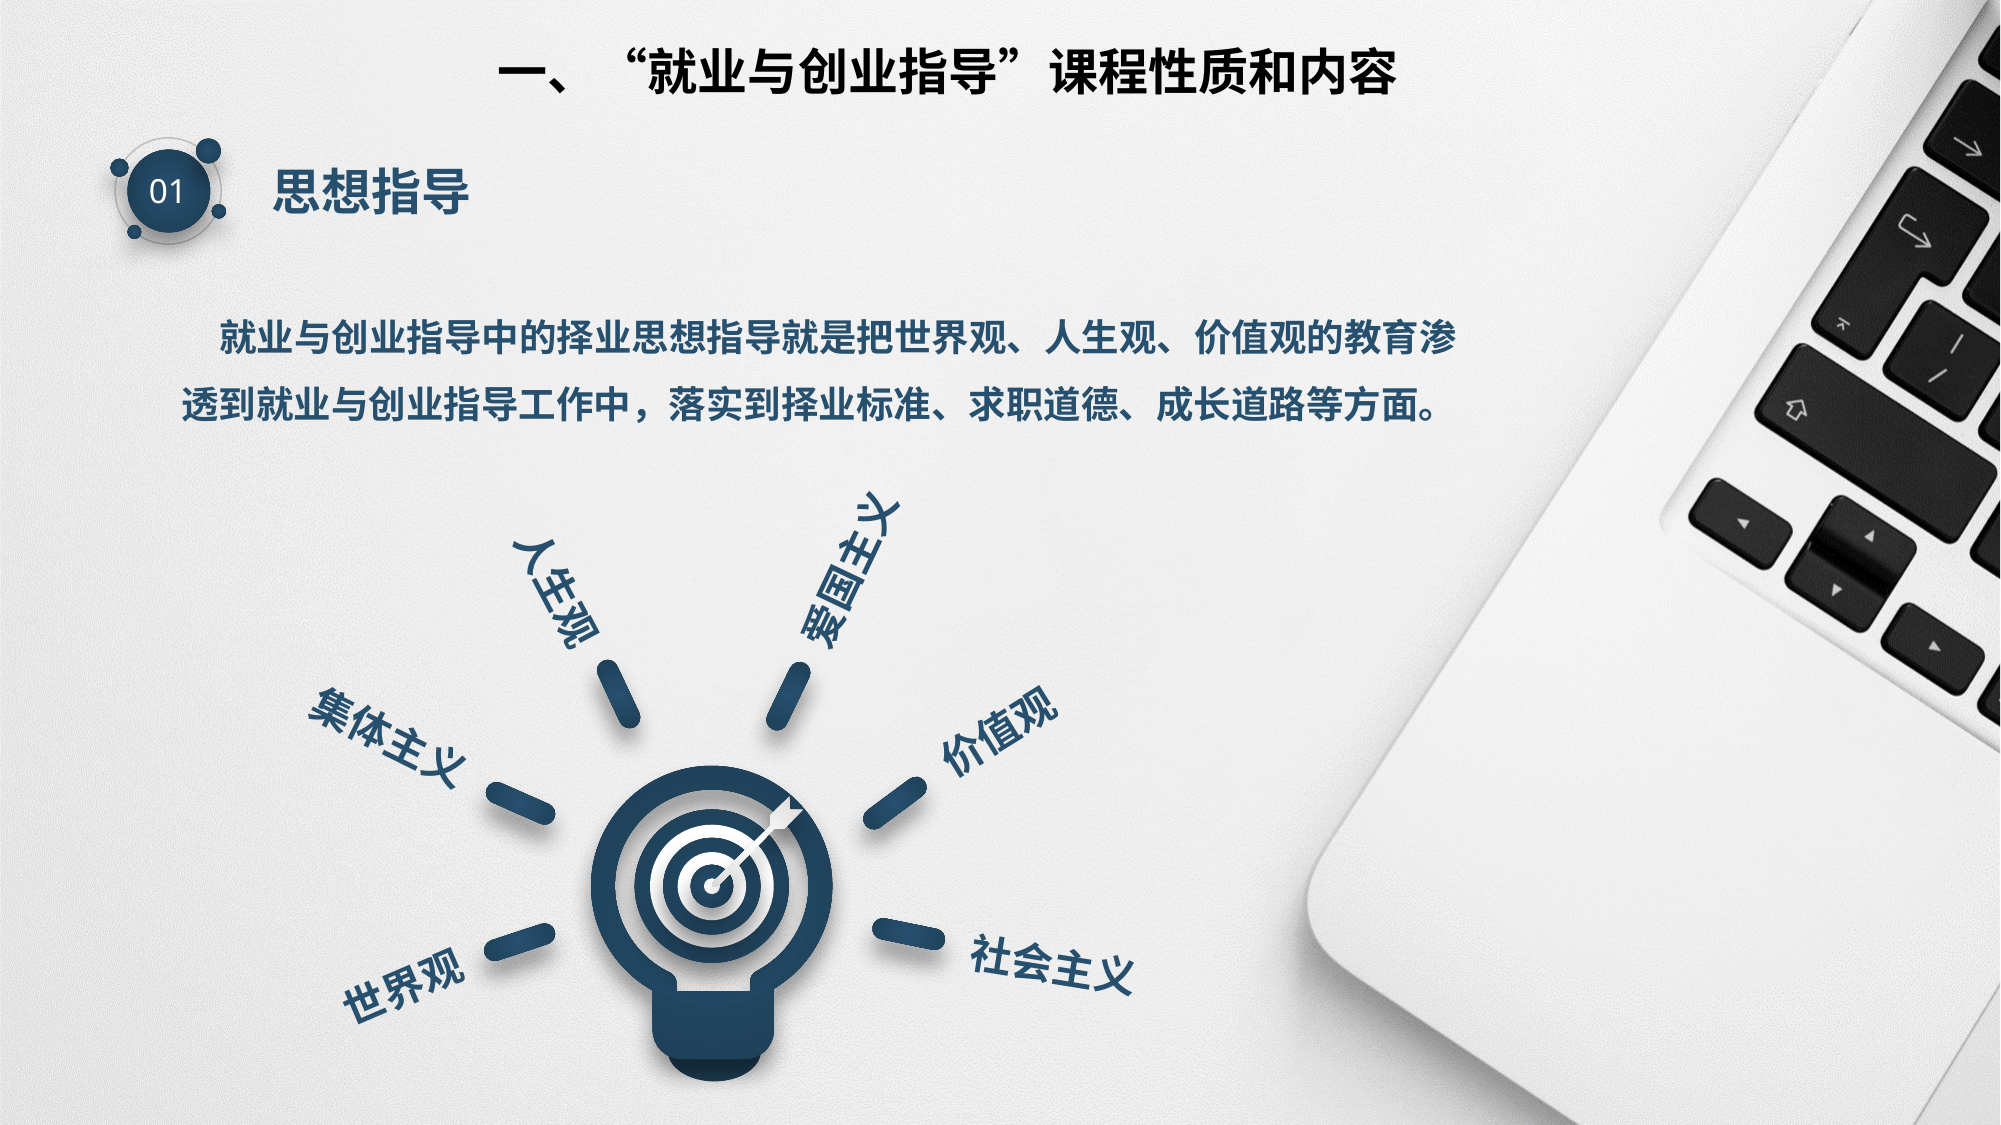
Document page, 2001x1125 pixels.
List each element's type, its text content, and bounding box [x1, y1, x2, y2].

text_box 世界观 [318, 926, 481, 1047]
text_box 爱国主义 [777, 466, 921, 657]
text_box 价值观 [943, 662, 1081, 800]
text_box 集体主义 [287, 663, 481, 810]
text_box 一、“就业与创业指导”课程性质和内容 [463, 32, 1432, 108]
text_box 人生观 [493, 504, 623, 657]
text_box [481, 657, 943, 1082]
text_box 社会主义 [951, 917, 1156, 1013]
text_box 就业与创业指导中的择业思想指导就是把世界观、人生观、价值观的教育渗透到就业与创业指导工作中，落实到择业标准、求职道德、成长道路等方面。 [166, 284, 1481, 434]
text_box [110, 137, 488, 245]
picture [0, 0, 2001, 1125]
